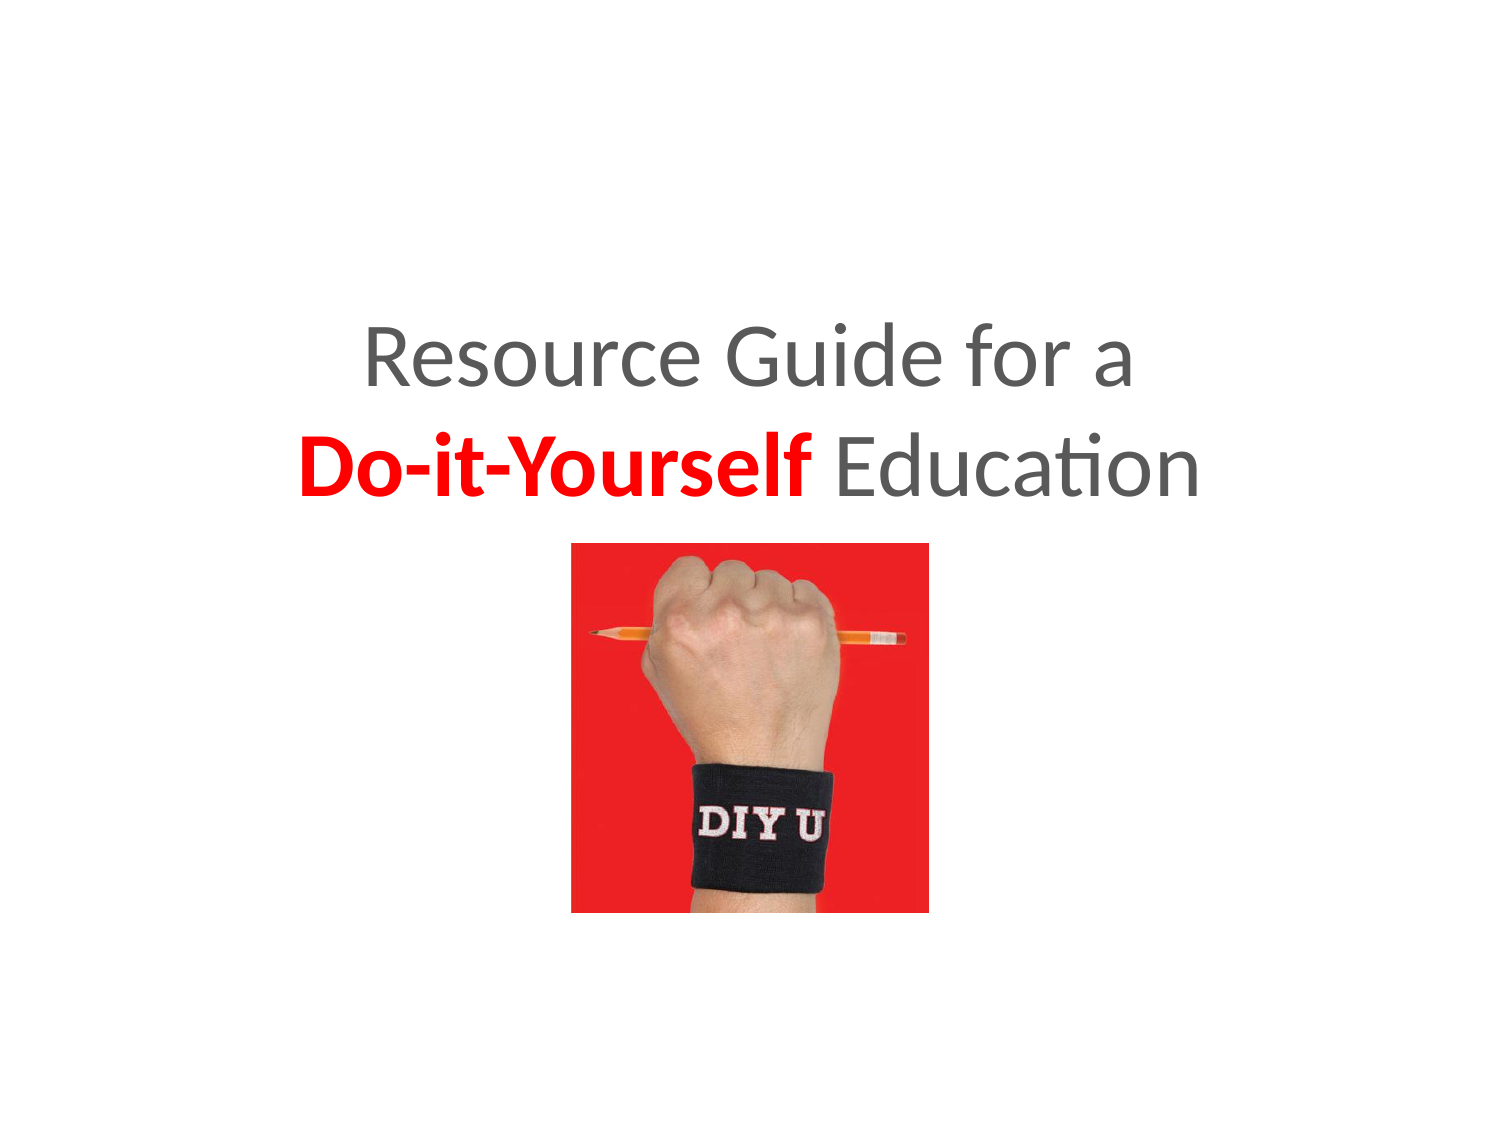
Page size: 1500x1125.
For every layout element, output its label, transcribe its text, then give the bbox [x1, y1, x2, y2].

text_box Resource Guide for a Do-it-Yourself Education [275, 287, 1225, 523]
picture [571, 543, 929, 913]
